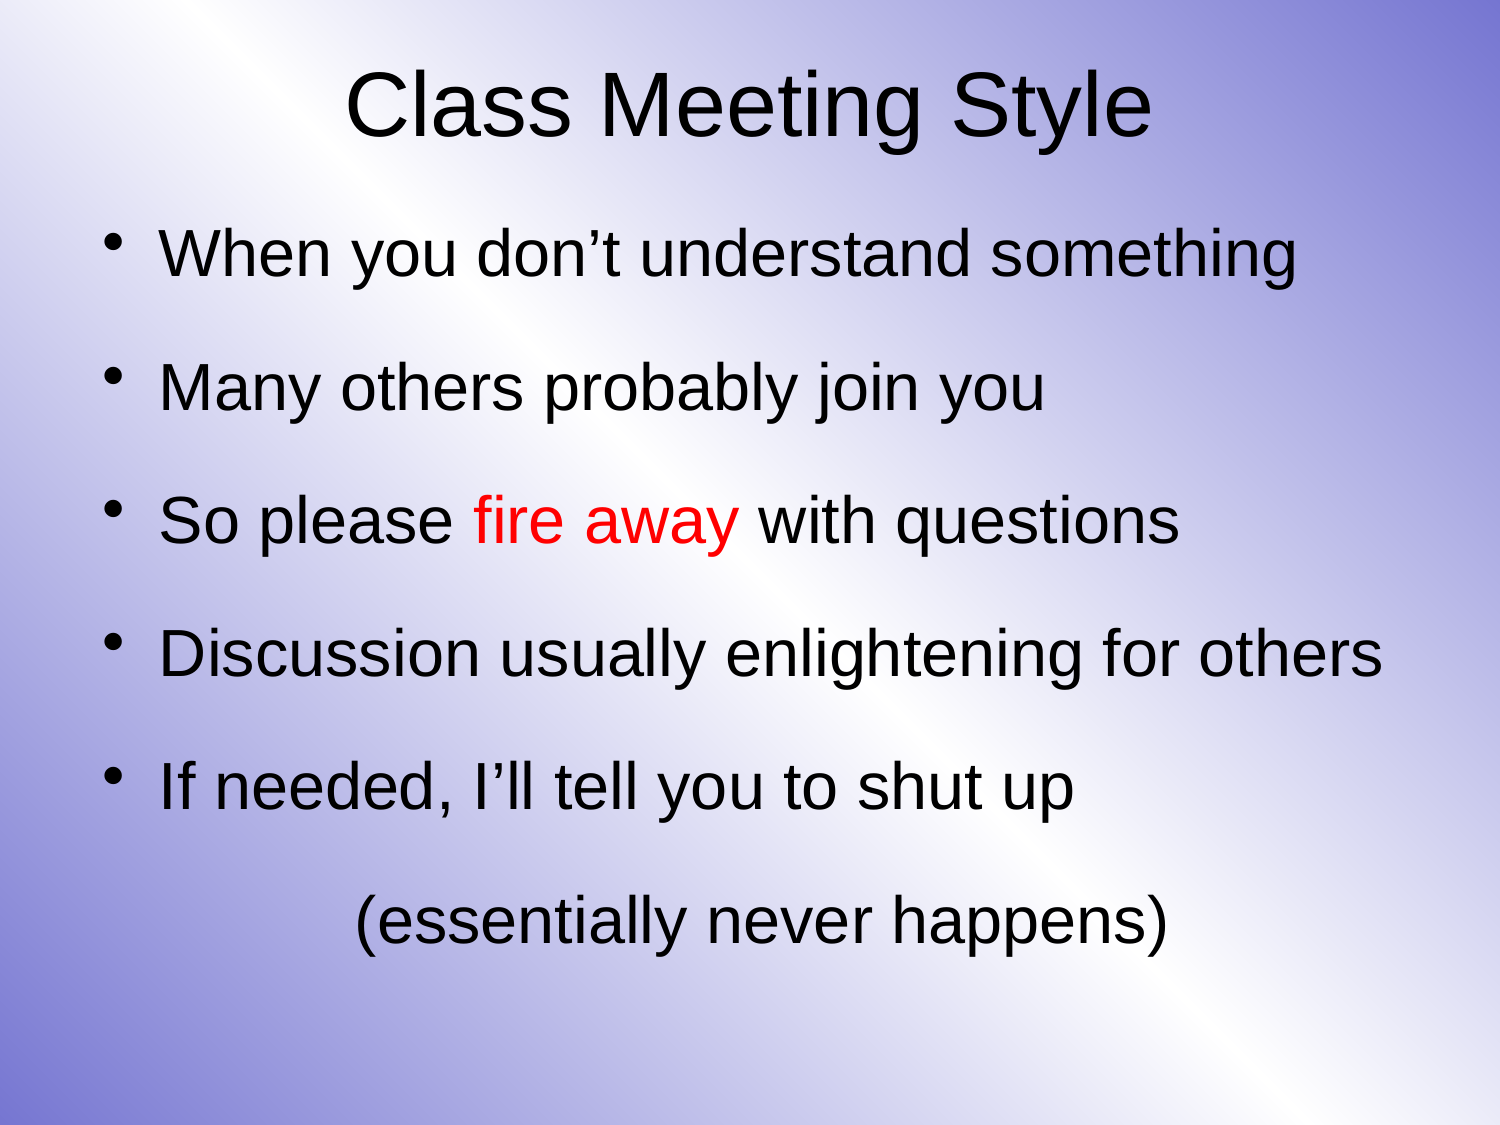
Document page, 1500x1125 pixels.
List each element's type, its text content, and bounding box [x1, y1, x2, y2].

list When you don’t understand something Many others probably join you So please fire away with questions Discussion usually enlightening for others If needed, I’ll tell you to shut up (essentially never happens) [87, 162, 1438, 1088]
title Class Meeting Style [75, 24, 1425, 175]
